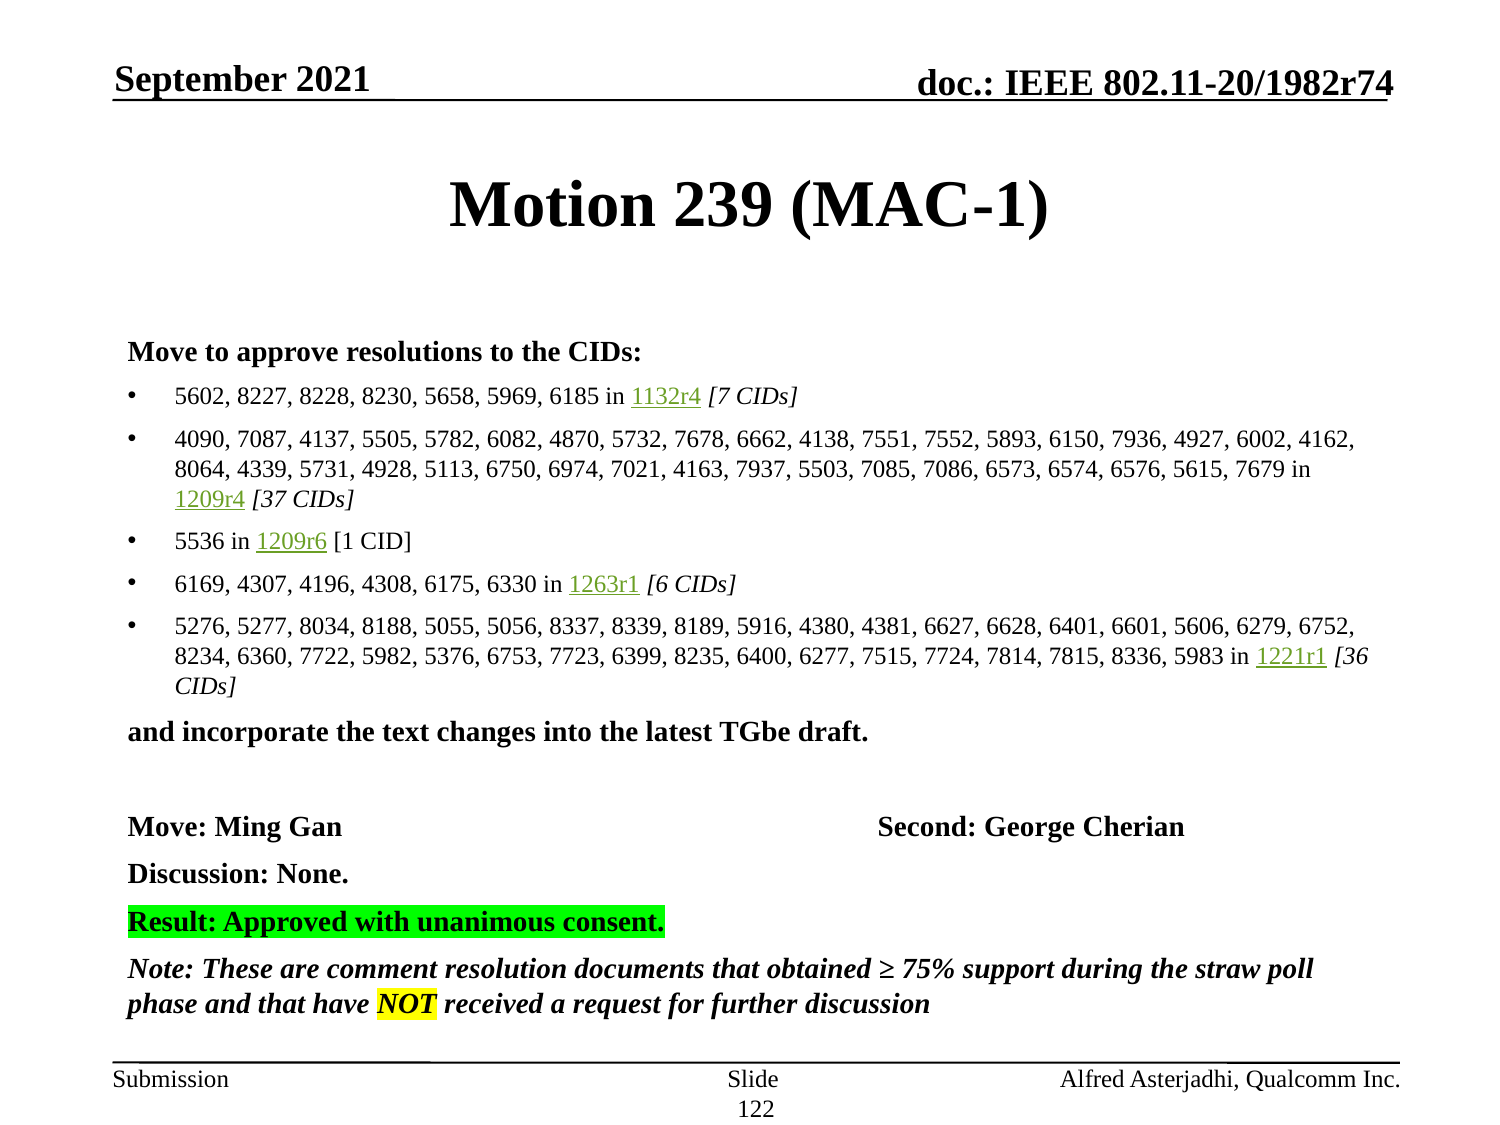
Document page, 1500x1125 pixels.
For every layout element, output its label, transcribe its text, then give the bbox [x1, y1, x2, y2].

title Motion 239 (MAC-1) [112, 112, 1388, 288]
slide_number Slide 122 [712, 1061, 800, 1123]
list Move to approve resolutions to the CIDs: 5602, 8227, 8228, 8230, 5658, 5969, 6185 in 1132r4 [7 CIDs] 4090, 7087, 4137, 5505, 5782, 6082, 4870, 5732, 7678, 6662, 4138, 7551, 7552, 5893, 6150, 7936, 4927, 6002, 4162, 8064, 4339, 5731, 4928, 5113, 6750, 6974, 7021, 4163, 7937, 5503, 7085, 7086, 6573, 6574, 6576, 5615, 7679 in 1209r4 [37 CIDs] 5536 in 1209r6 [1 CID] 6169, 4307, 4196, 4308, 6175, 6330 in 1263r1 [6 CIDs] 5276, 5277, 8034, 8188, 5055, 5056, 8337, 8339, 8189, 5916, 4380, 4381, 6627, 6628, 6401, 6601, 5606, 6279, 6752, 8234, 6360, 7722, 5982, 5376, 6753, 7723, 6399, 8235, 6400, 6277, 7515, 7724, 7814, 7815, 8336, 5983 in 1221r1 [36 CIDs] and incorporate the text changes into the latest TGbe draft. Move: Ming Gan Second: George Cherian Discussion: None. Result: Approved with unanimous consent. Note: These are comment resolution documents that obtained ≥ 75% support during the straw poll phase and that have NOT received a request for further discussion [112, 324, 1388, 1063]
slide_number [114, 54, 423, 100]
footer Alfred Asterjadhi, Qualcomm Inc. [878, 1061, 1402, 1093]
